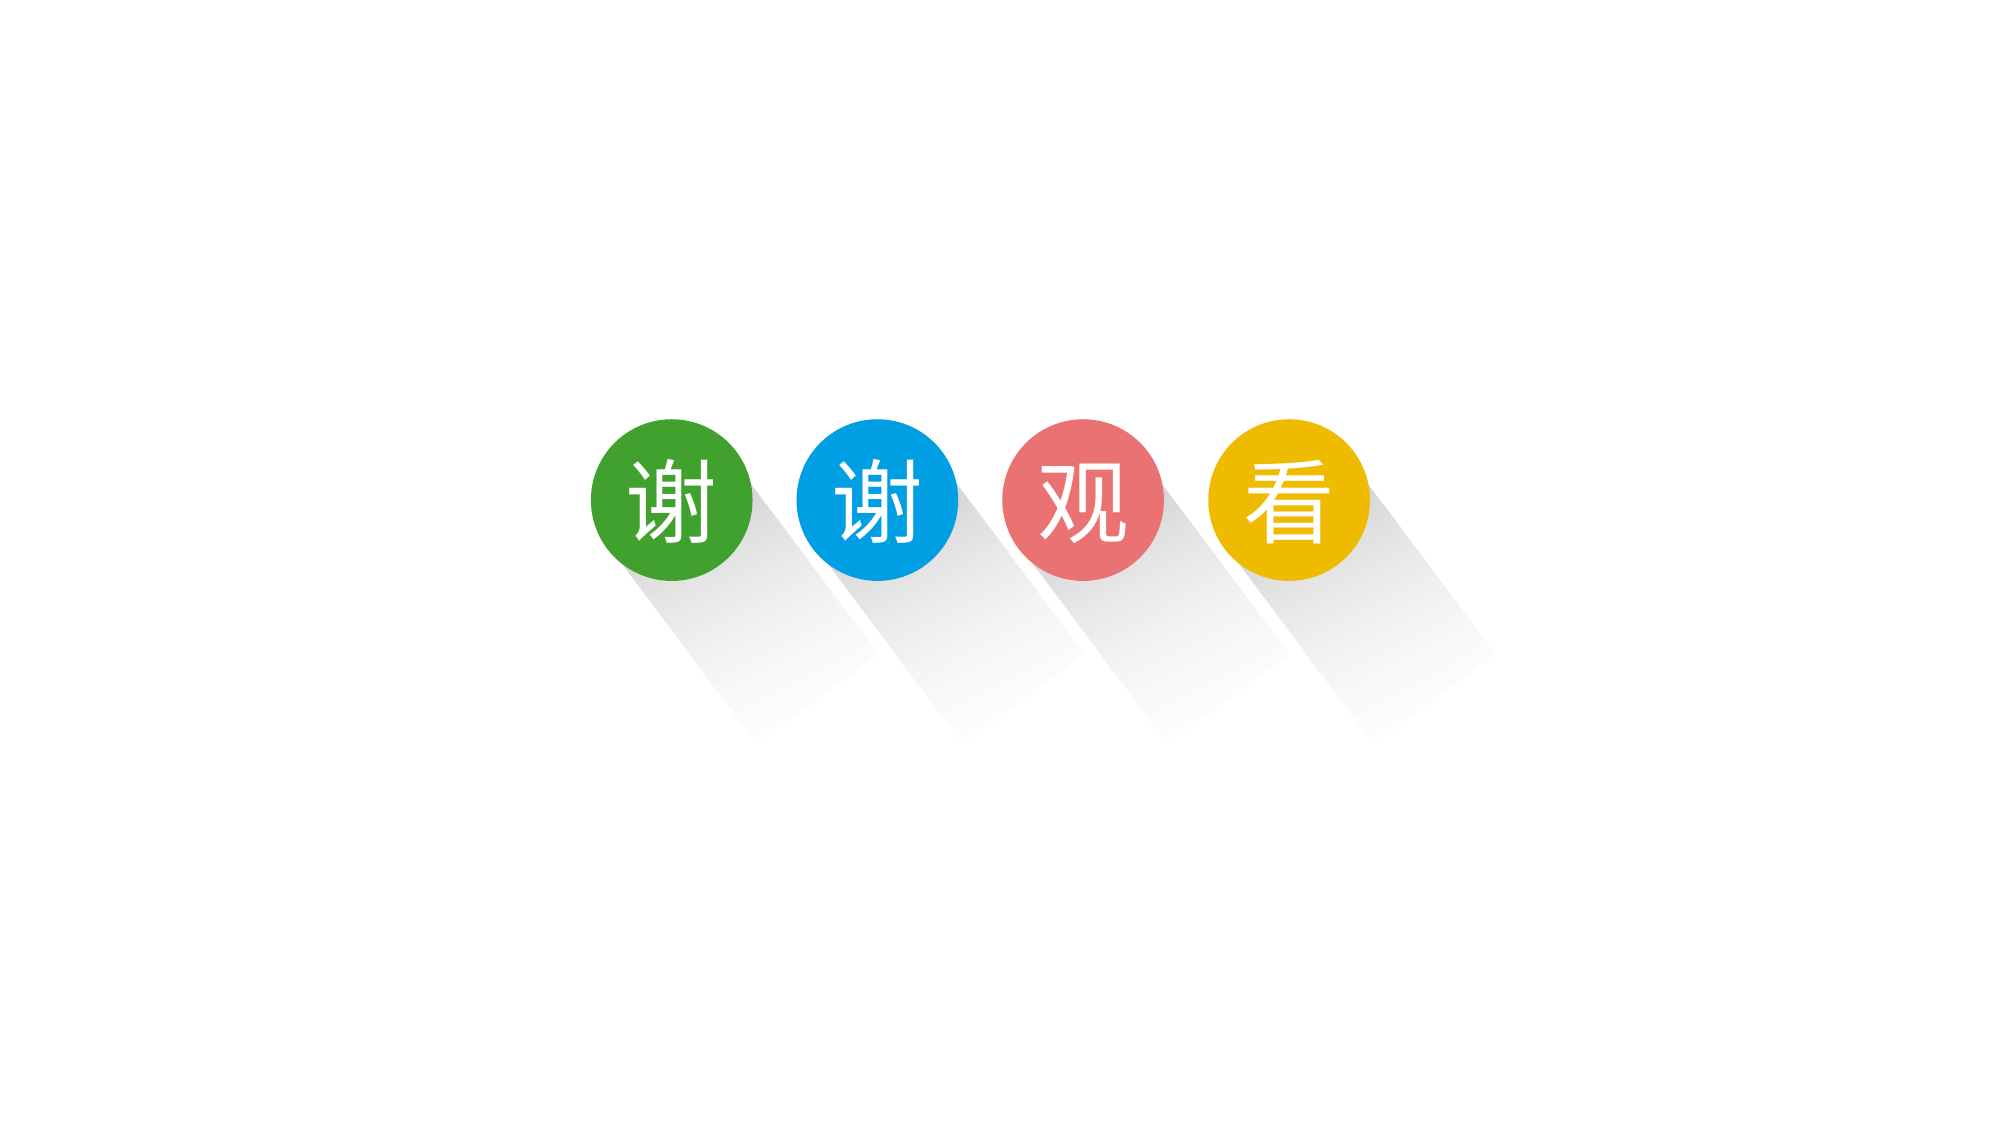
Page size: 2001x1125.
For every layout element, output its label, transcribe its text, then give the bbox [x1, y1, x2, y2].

text_box [622, 485, 879, 746]
text_box 谢 [795, 418, 960, 582]
text_box [1032, 484, 1291, 746]
text_box 看 [1207, 418, 1371, 582]
text_box 观 [1001, 418, 1166, 582]
text_box [827, 484, 1085, 746]
text_box [1237, 484, 1497, 746]
text_box 谢 [589, 418, 754, 582]
